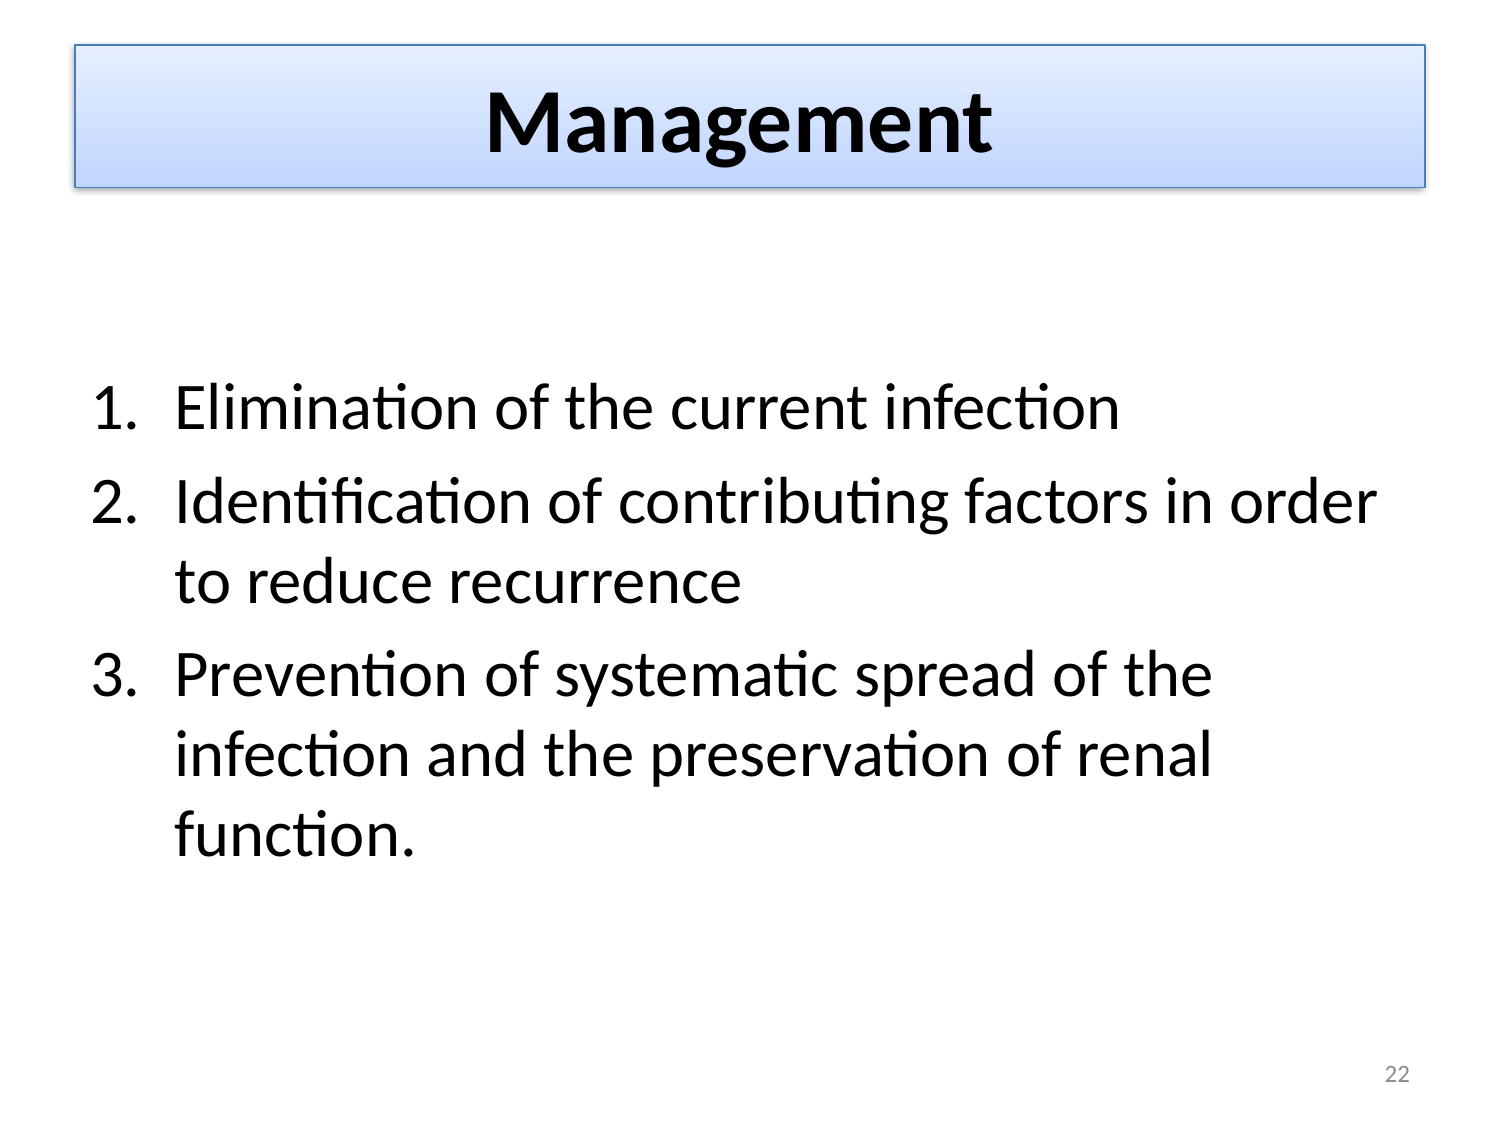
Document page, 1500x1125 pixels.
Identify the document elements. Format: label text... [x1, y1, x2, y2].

list Elimination of the current infection Identification of contributing factors in order to reduce recurrence Prevention of systematic spread of the infection and the preservation of renal function. [75, 262, 1425, 1005]
title Management [74, 44, 1426, 188]
slide_number 22 [1074, 1042, 1425, 1103]
